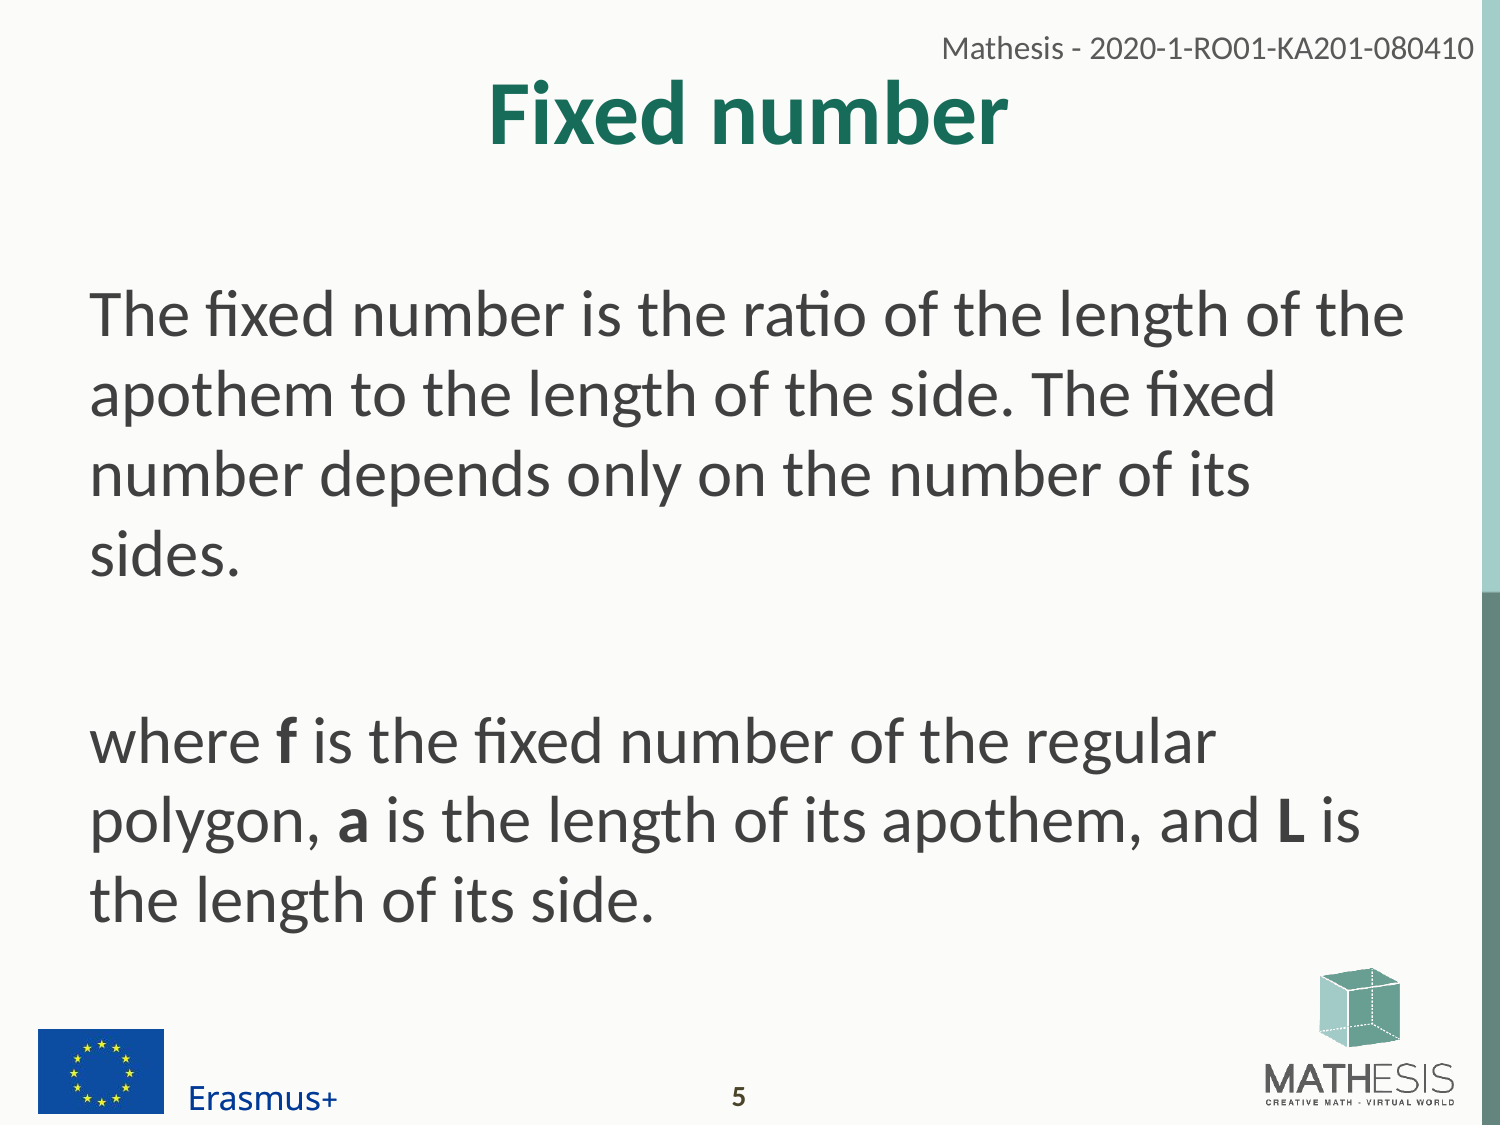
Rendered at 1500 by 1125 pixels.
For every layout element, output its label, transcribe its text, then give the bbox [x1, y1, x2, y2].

picture [38, 1029, 164, 1114]
title Fixed number [75, 45, 1425, 233]
